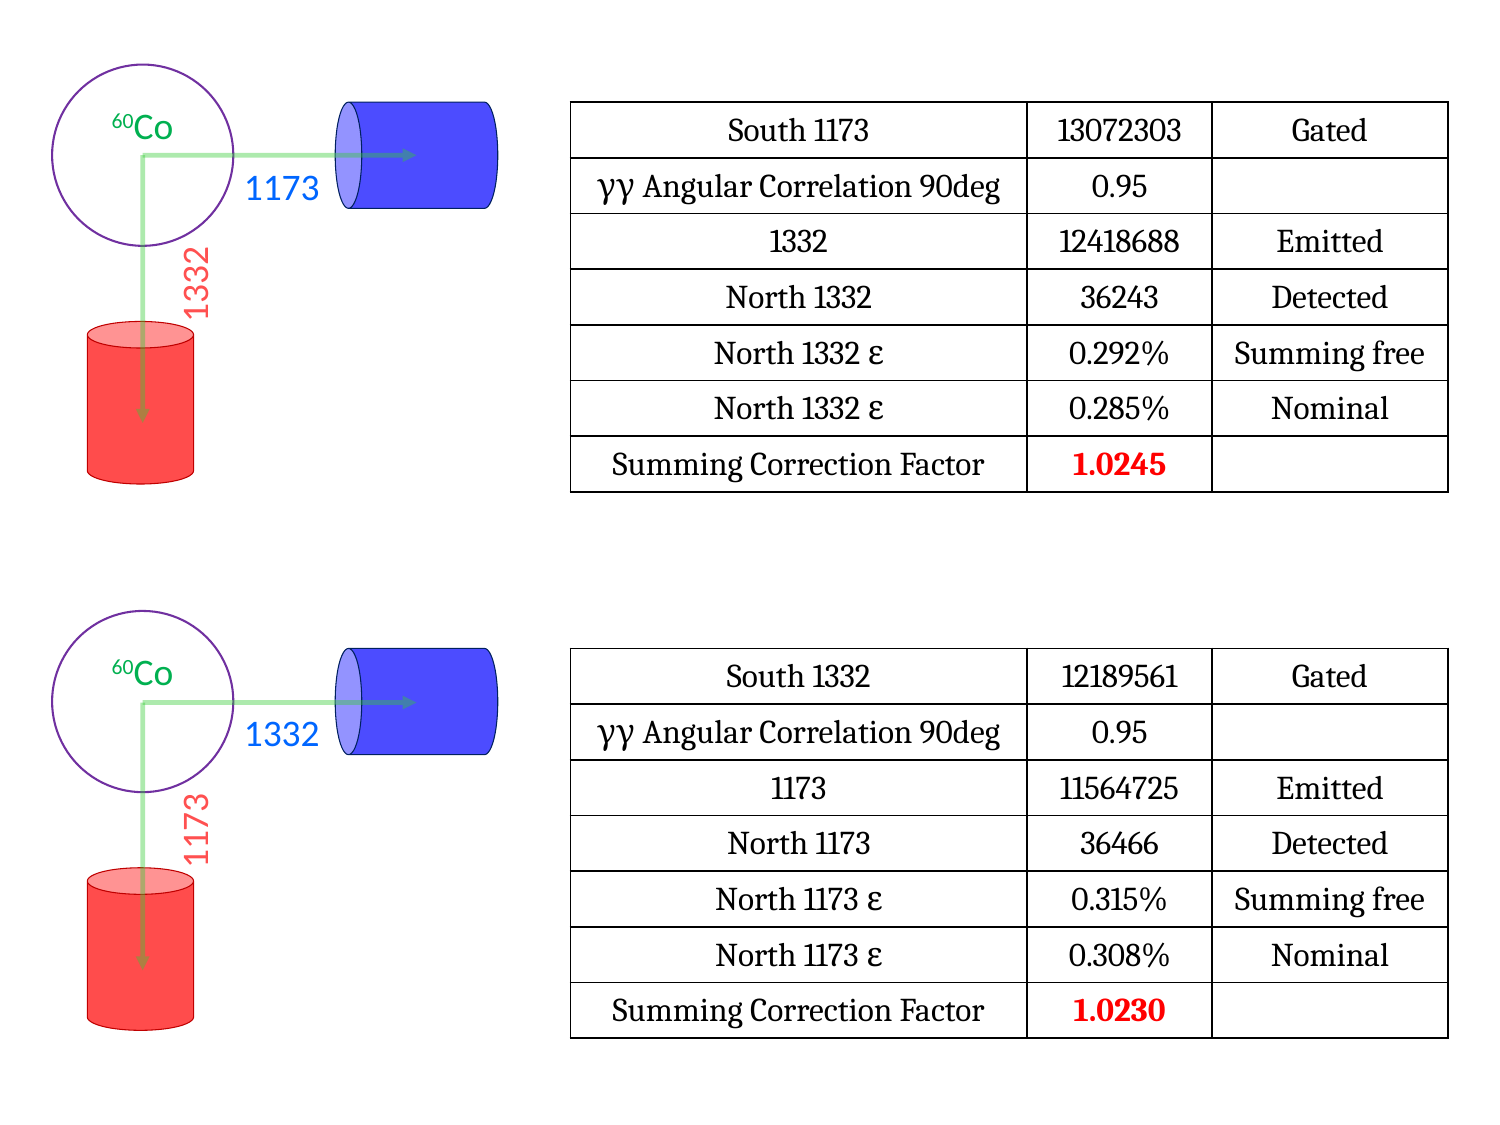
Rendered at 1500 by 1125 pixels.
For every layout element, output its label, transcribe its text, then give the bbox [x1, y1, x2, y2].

table_cell 36243 [1028, 270, 1211, 324]
table_cell 1.0230 [1028, 983, 1211, 1037]
table_header Gated [1213, 103, 1447, 157]
table_cell Detected [1213, 270, 1447, 324]
table_cell North 1332 [571, 270, 1026, 324]
table_cell Summing Correction Factor [571, 437, 1026, 491]
table_cell γγ Angular Correlation 90deg [571, 705, 1026, 759]
table_header 12189561 [1028, 649, 1211, 703]
table_cell Detected [1213, 816, 1447, 870]
table_cell [1213, 437, 1447, 491]
text_box 1173 [228, 156, 335, 215]
table_cell 0.285% [1028, 381, 1211, 435]
table_cell [1213, 983, 1447, 1037]
table_cell 0.308% [1028, 928, 1211, 982]
text_box 60Co [96, 94, 189, 155]
text_box 1332 [163, 231, 223, 338]
table_cell Summing free [1213, 872, 1447, 926]
table_cell 0.95 [1028, 705, 1211, 759]
table_cell North 1332 ε [571, 326, 1026, 380]
table_cell [1213, 159, 1447, 213]
text_box [334, 101, 499, 209]
table_cell 1332 [571, 214, 1026, 268]
table_cell North 1173 ε [571, 872, 1026, 926]
text_box 1332 [228, 705, 335, 762]
text_box [51, 63, 235, 247]
table_cell 12418688 [1028, 214, 1211, 268]
table_header South 1332 [571, 649, 1026, 703]
text_box [86, 320, 195, 485]
table_cell 0.292% [1028, 326, 1211, 380]
table_cell Nominal [1213, 928, 1447, 982]
text_box [51, 609, 235, 794]
table_header South 1173 [571, 103, 1026, 157]
table_cell 36466 [1028, 816, 1211, 870]
table_cell Nominal [1213, 381, 1447, 435]
table_cell γγ Angular Correlation 90deg [571, 159, 1026, 213]
text_box 1173 [163, 778, 223, 884]
table_cell Emitted [1213, 214, 1447, 268]
table_cell North 1173 ε [571, 928, 1026, 982]
table_cell Emitted [1213, 761, 1447, 815]
table_cell 0.95 [1028, 159, 1211, 213]
text_box [86, 867, 195, 1031]
table_cell [1213, 705, 1447, 759]
table_cell 0.315% [1028, 872, 1211, 926]
table_header Gated [1213, 649, 1447, 703]
table_cell Summing free [1213, 326, 1447, 380]
text_box [334, 647, 499, 756]
table_cell 1.0245 [1028, 437, 1211, 491]
table_header 13072303 [1028, 103, 1211, 157]
table_cell Summing Correction Factor [571, 983, 1026, 1037]
table_cell North 1173 [571, 816, 1026, 870]
table_cell North 1332 ε [571, 381, 1026, 435]
table_cell 1173 [571, 761, 1026, 815]
text_box 60Co [96, 640, 189, 701]
table_cell 11564725 [1028, 761, 1211, 815]
